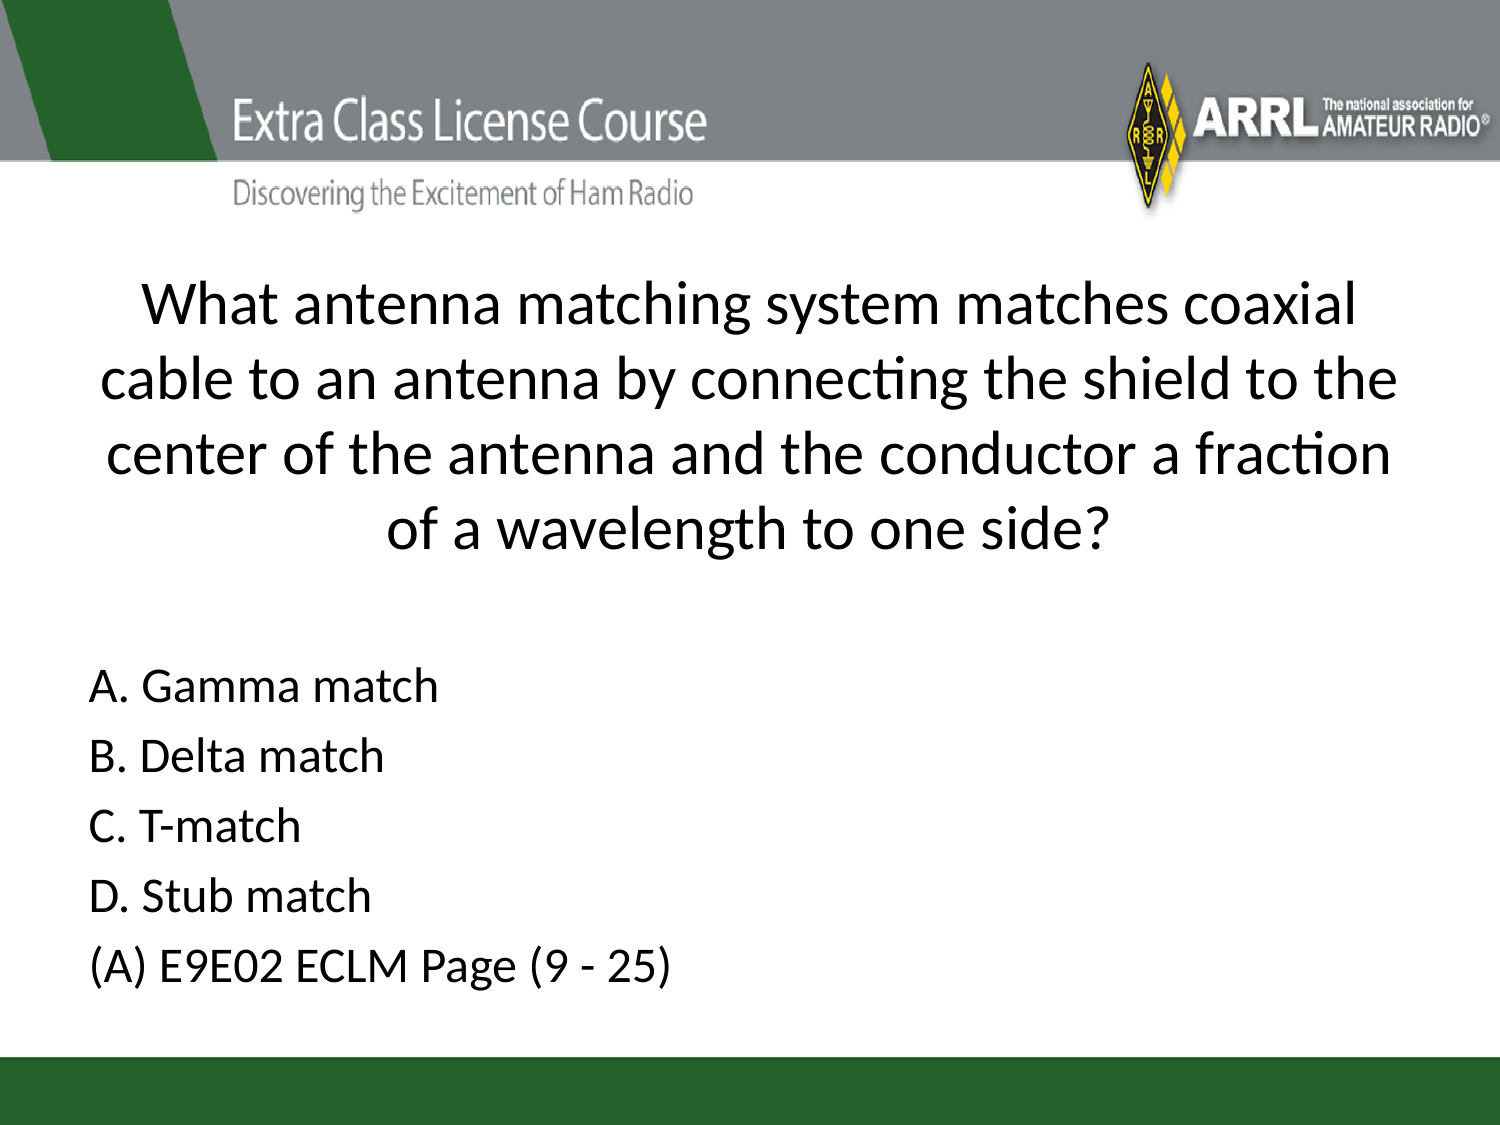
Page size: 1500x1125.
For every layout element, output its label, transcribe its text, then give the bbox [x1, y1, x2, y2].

picture [0, 0, 1500, 1125]
list A. Gamma match B. Delta match C. T-match D. Stub match (A) E9E02 ECLM Page (9 - 25) [73, 645, 1424, 1020]
title What antenna matching system matches coaxial cable to an antenna by connecting the shield to the center of the antenna and the conductor a fraction of a wavelength to one side? [75, 254, 1425, 435]
